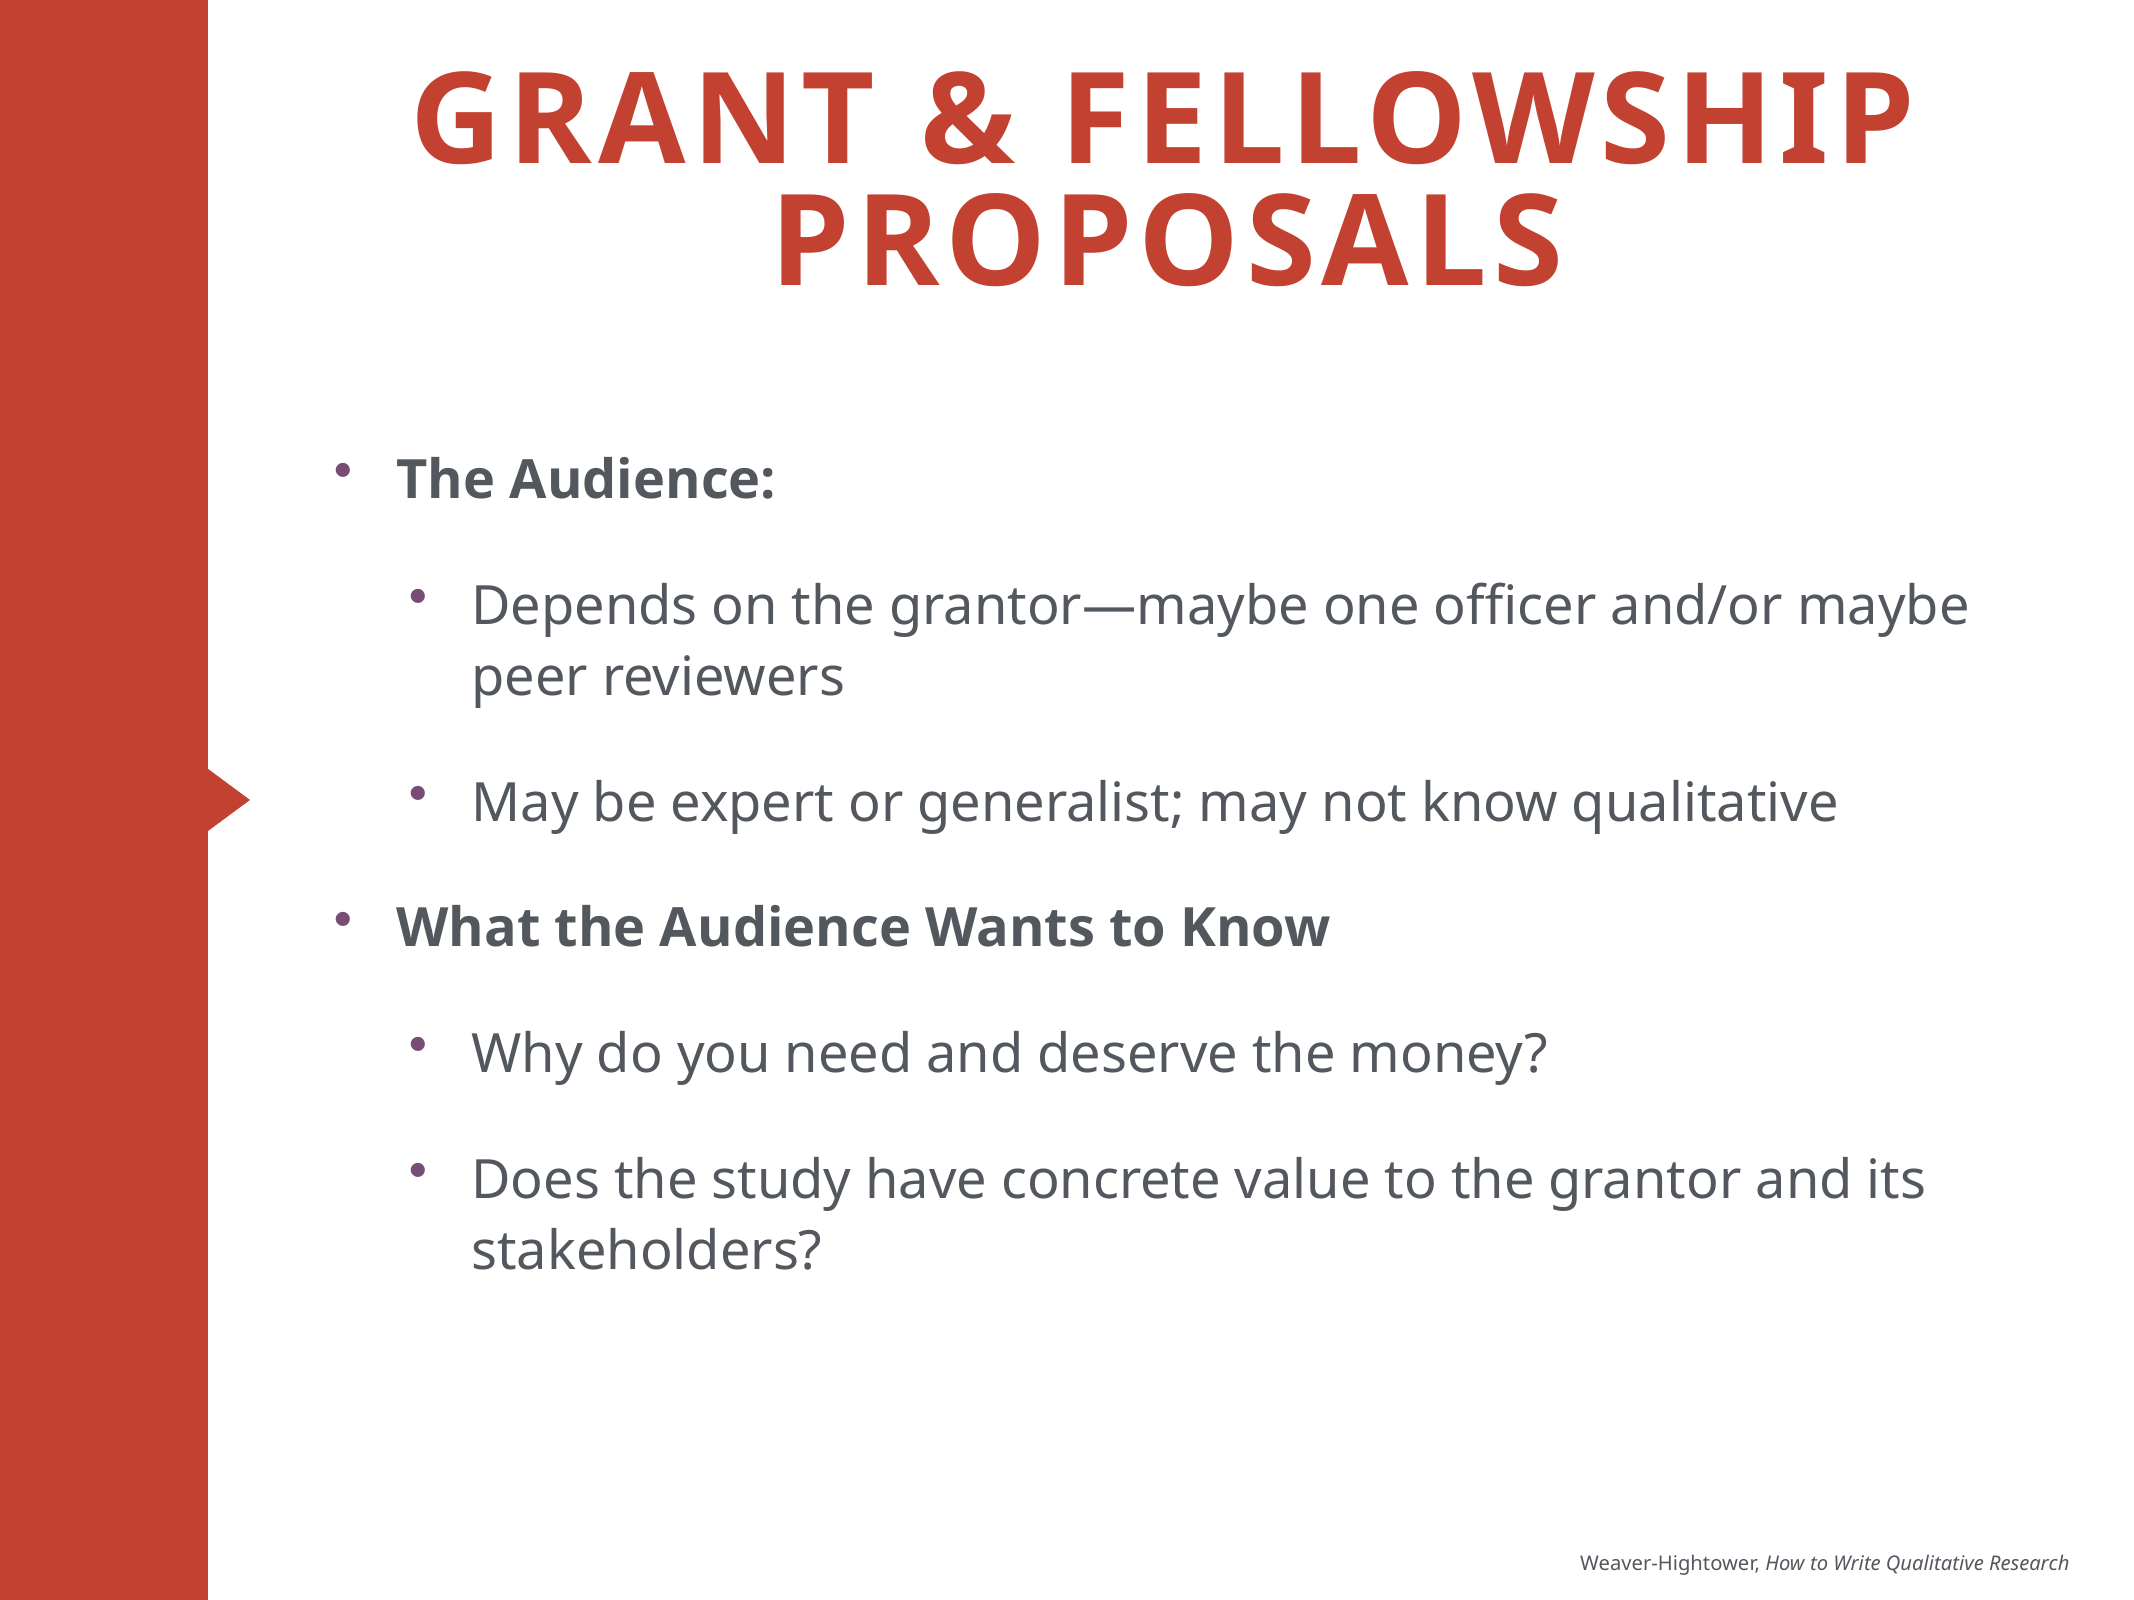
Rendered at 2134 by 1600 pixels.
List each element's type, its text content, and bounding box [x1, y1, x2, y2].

title Grant & Fellowship Proposals [333, 30, 2002, 346]
list The Audience: Depends on the grantor—maybe one officer and/or maybe peer reviewers May be expert or generalist; may not know qualitative What the Audience Wants to Know Why do you need and deserve the money? Does the study have concrete value to the grantor and its stakeholders? [333, 437, 2002, 1524]
